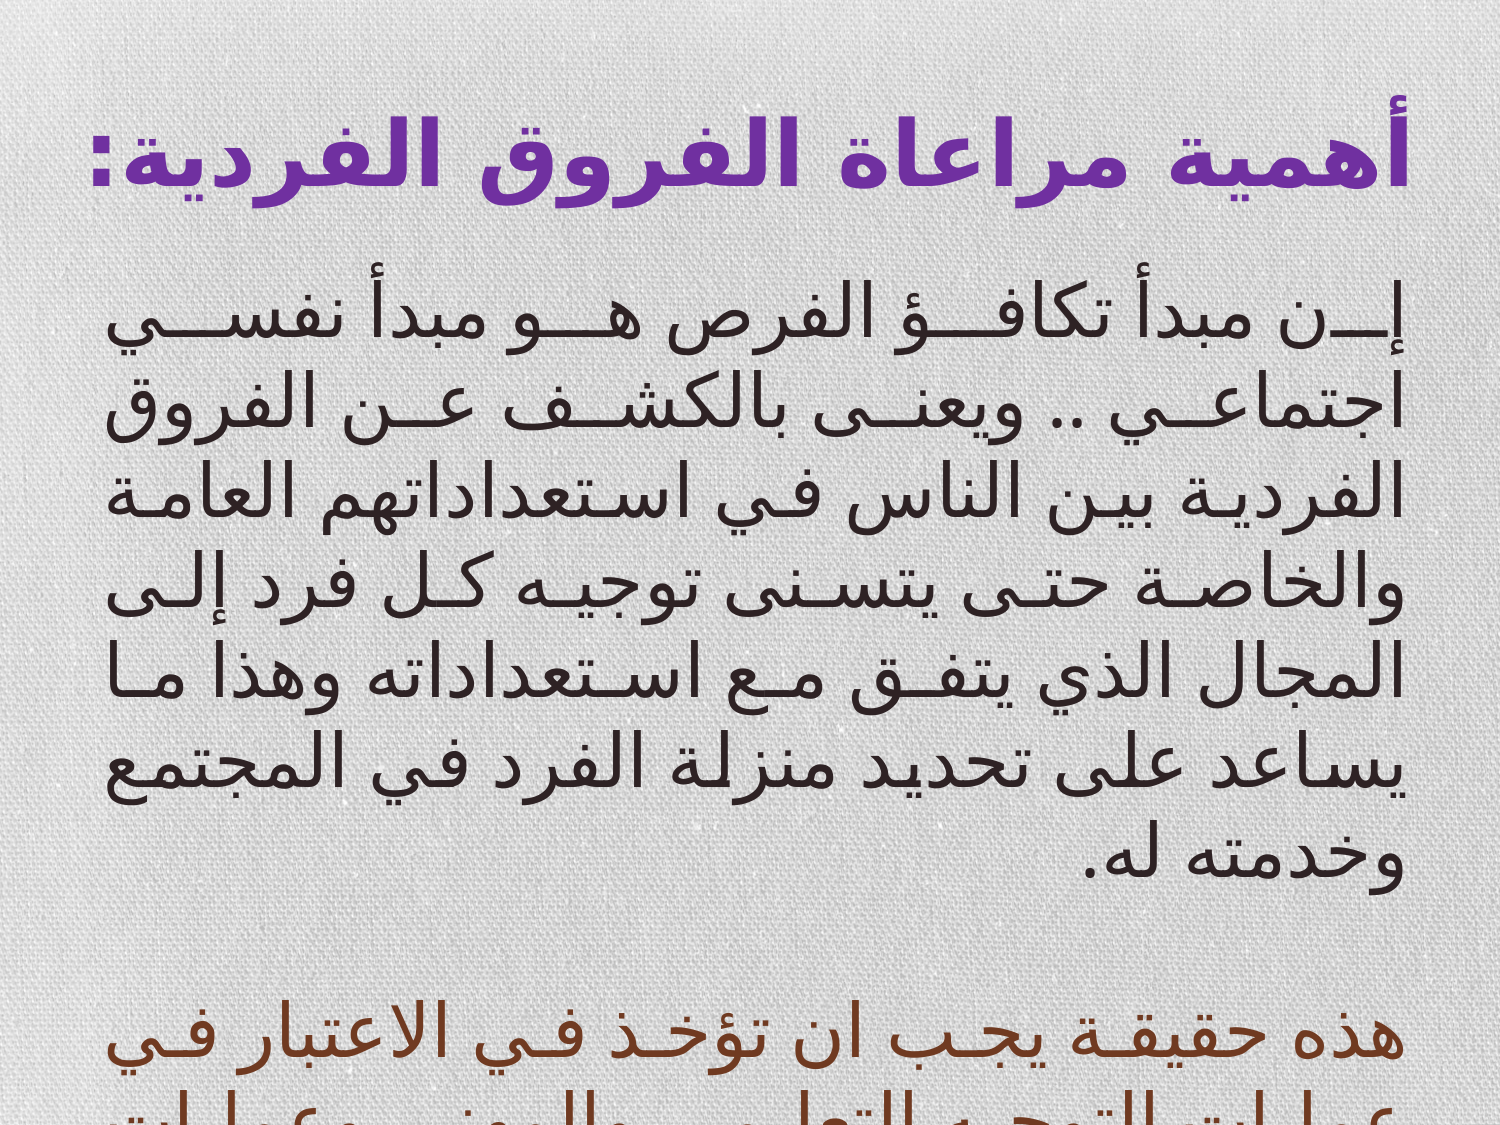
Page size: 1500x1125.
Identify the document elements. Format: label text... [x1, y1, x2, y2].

text_box إن مبدأ تكافؤ الفرص هو مبدأ نفسي اجتماعي .. ويعنى بالكشف عن الفروق الفردية بين الناس في استعداداتهم العامة والخاصة حتى يتسنى توجيه كل فرد إلى المجال الذي يتفق مع استعداداته وهذا ما يساعد على تحديد منزلة الفرد في المجتمع وخدمته له. هذه حقيقة يجب ان تؤخذ في الاعتبار في عمليات التوجيه التعليمي والمهني وعمليات التعيين والنقل والترقيات. [88, 255, 1424, 1125]
title أهمية مراعاة الفروق الفردية: [45, 37, 1455, 213]
